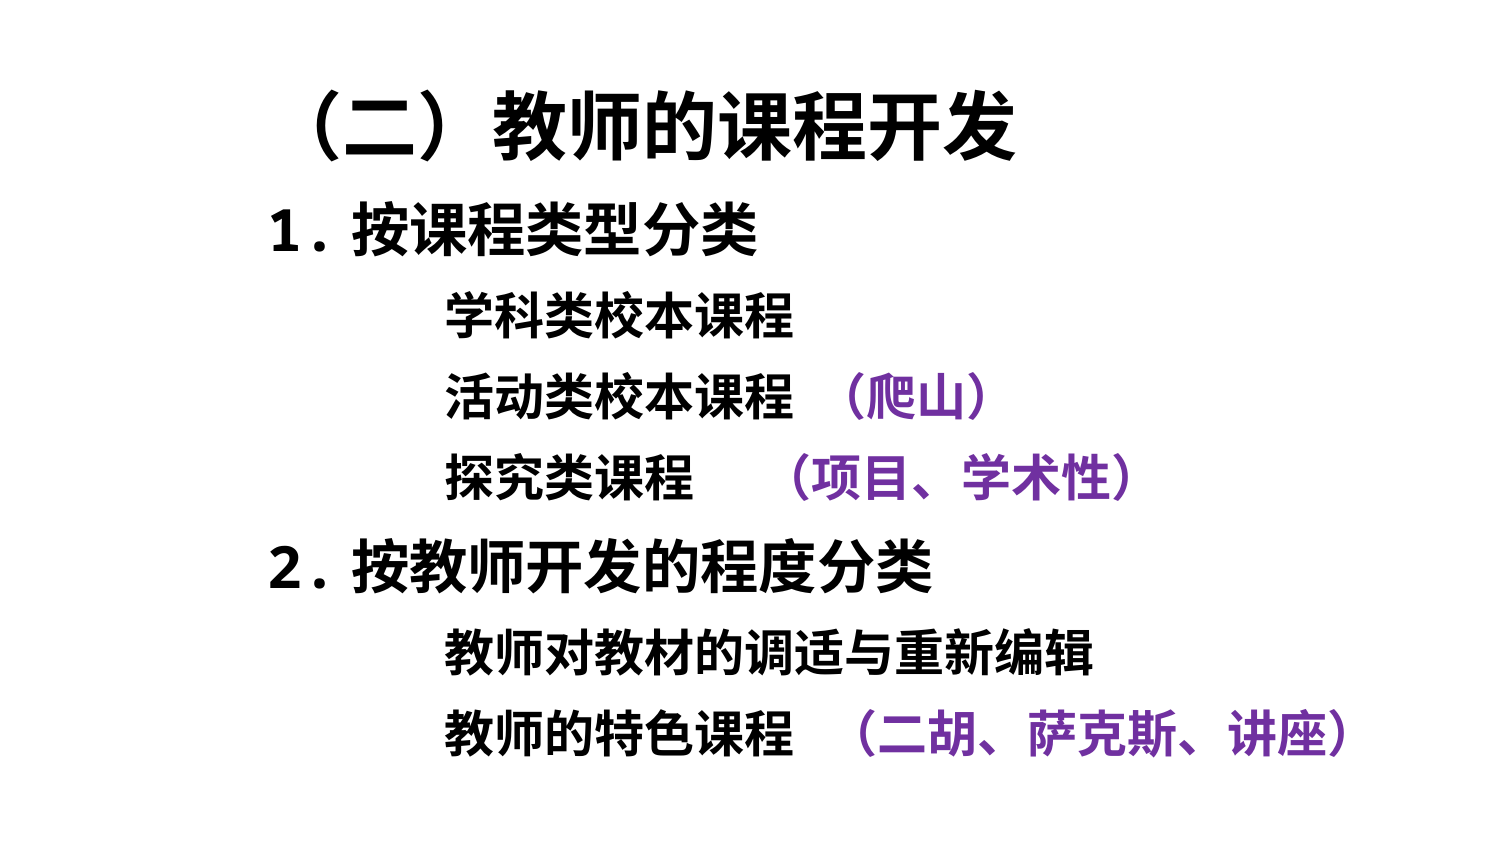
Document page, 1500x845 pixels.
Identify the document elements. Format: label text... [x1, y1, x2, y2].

list （二）教师的课程开发 1.按课程类型分类 学科类校本课程 活动类校本课程 （爬山） 探究类课程 （项目、学术性） 2.按教师开发的程度分类 教师对教材的调适与重新编辑 教师的特色课程 （二胡、萨克斯、讲座） [251, 71, 1428, 787]
